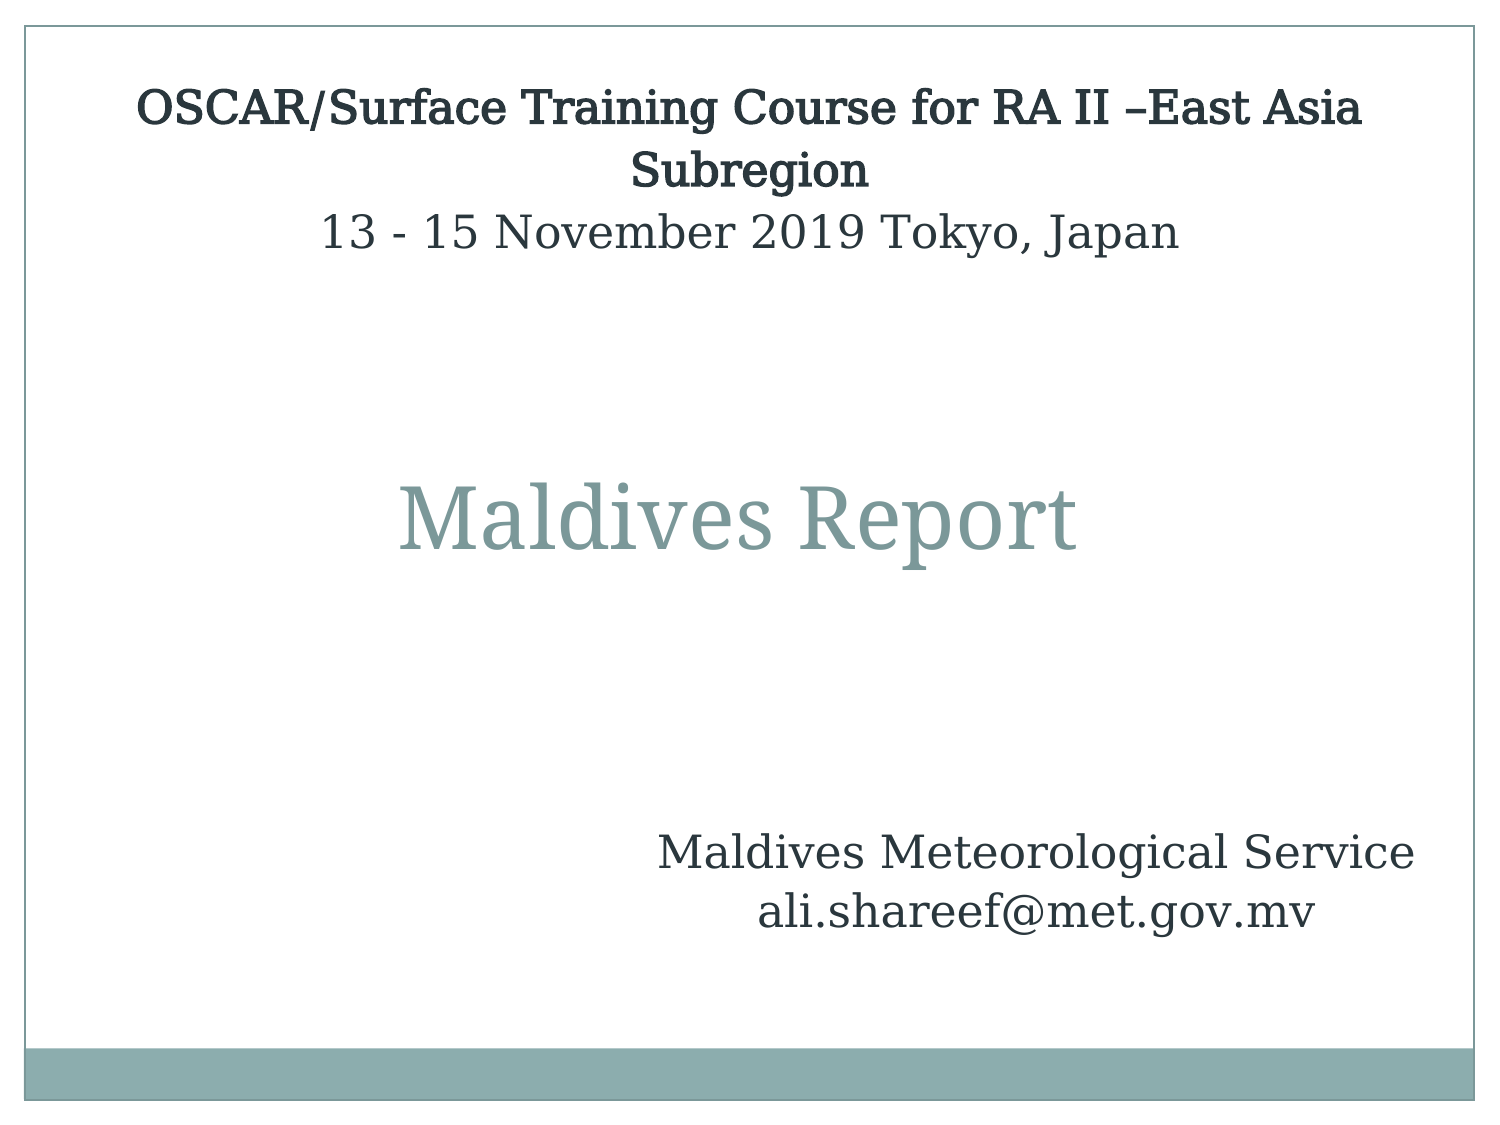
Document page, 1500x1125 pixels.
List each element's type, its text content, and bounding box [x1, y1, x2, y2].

text_box Maldives Report [53, 452, 1424, 575]
subtitle Maldives Meteorological Service ali.shareef@met.gov.mv [602, 822, 1471, 965]
text_box OSCAR/Surface Training Course for RA II –East Asia Subregion 13 - 15 November 2019 Tokyo, Japan [0, 62, 1500, 328]
